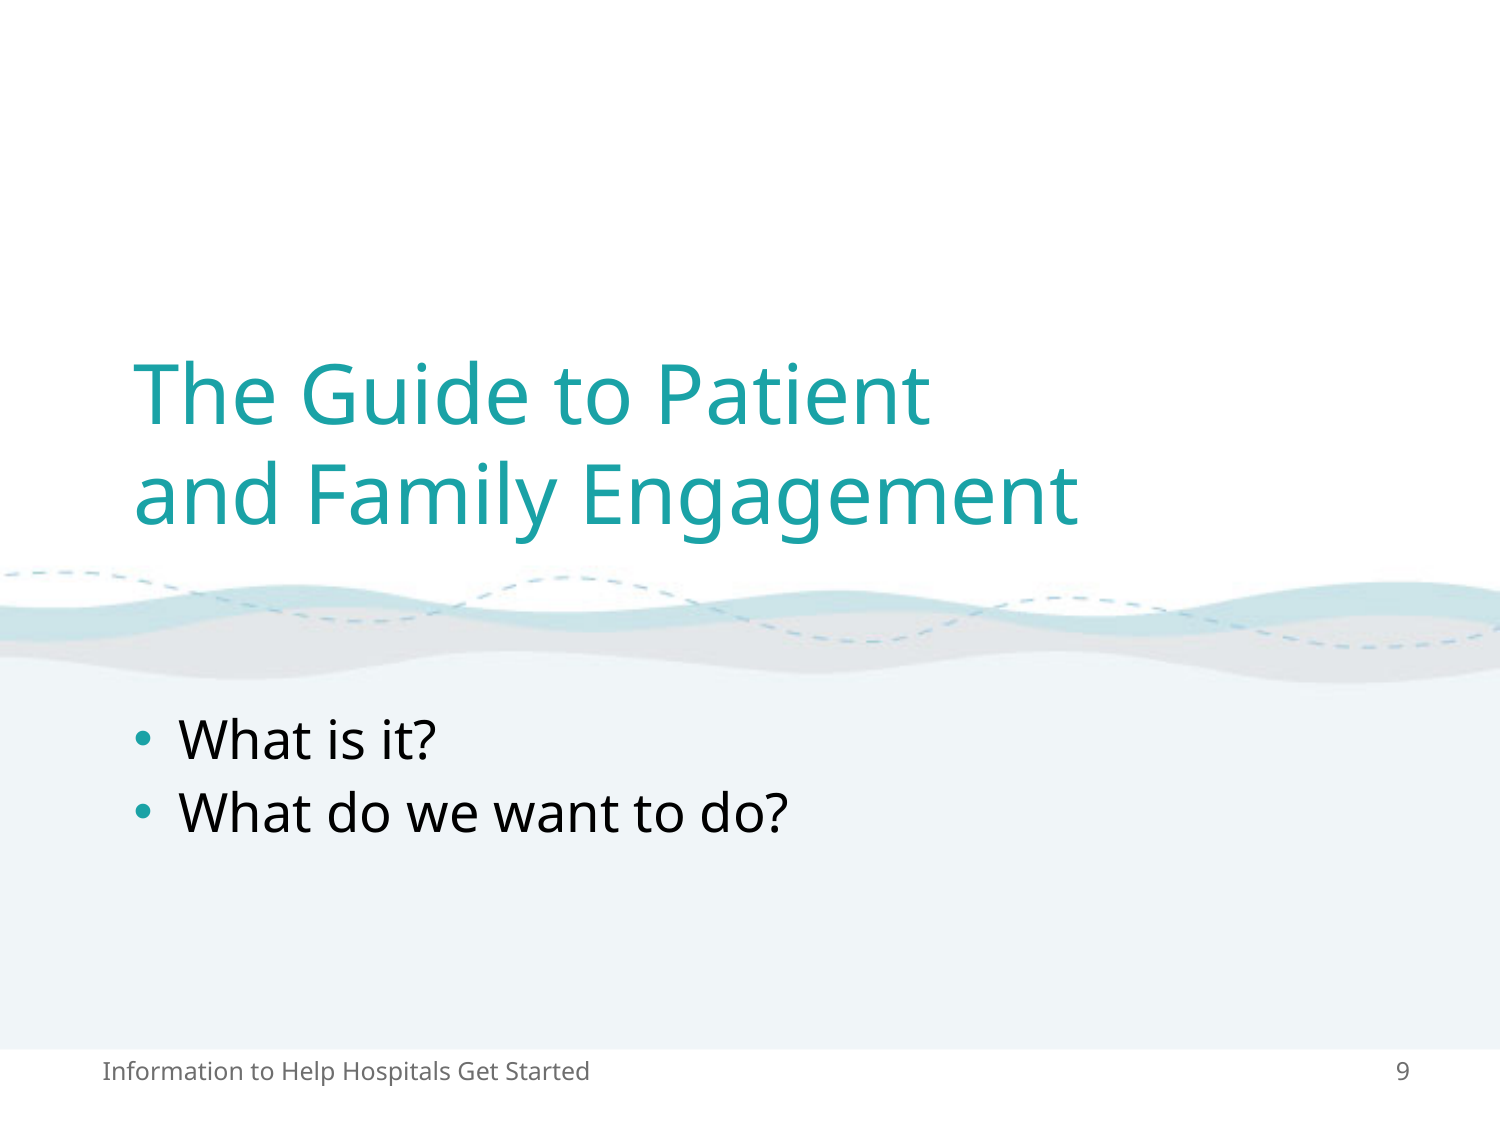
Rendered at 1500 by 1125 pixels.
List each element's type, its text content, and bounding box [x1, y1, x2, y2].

footer Information to Help Hospitals Get Started [87, 1042, 763, 1103]
list What is it? What do we want to do? [118, 699, 1394, 947]
title The Guide to Patient and Family Engagement [118, 324, 1394, 549]
slide_number 9 [1074, 1042, 1425, 1103]
picture [0, 0, 1500, 1125]
